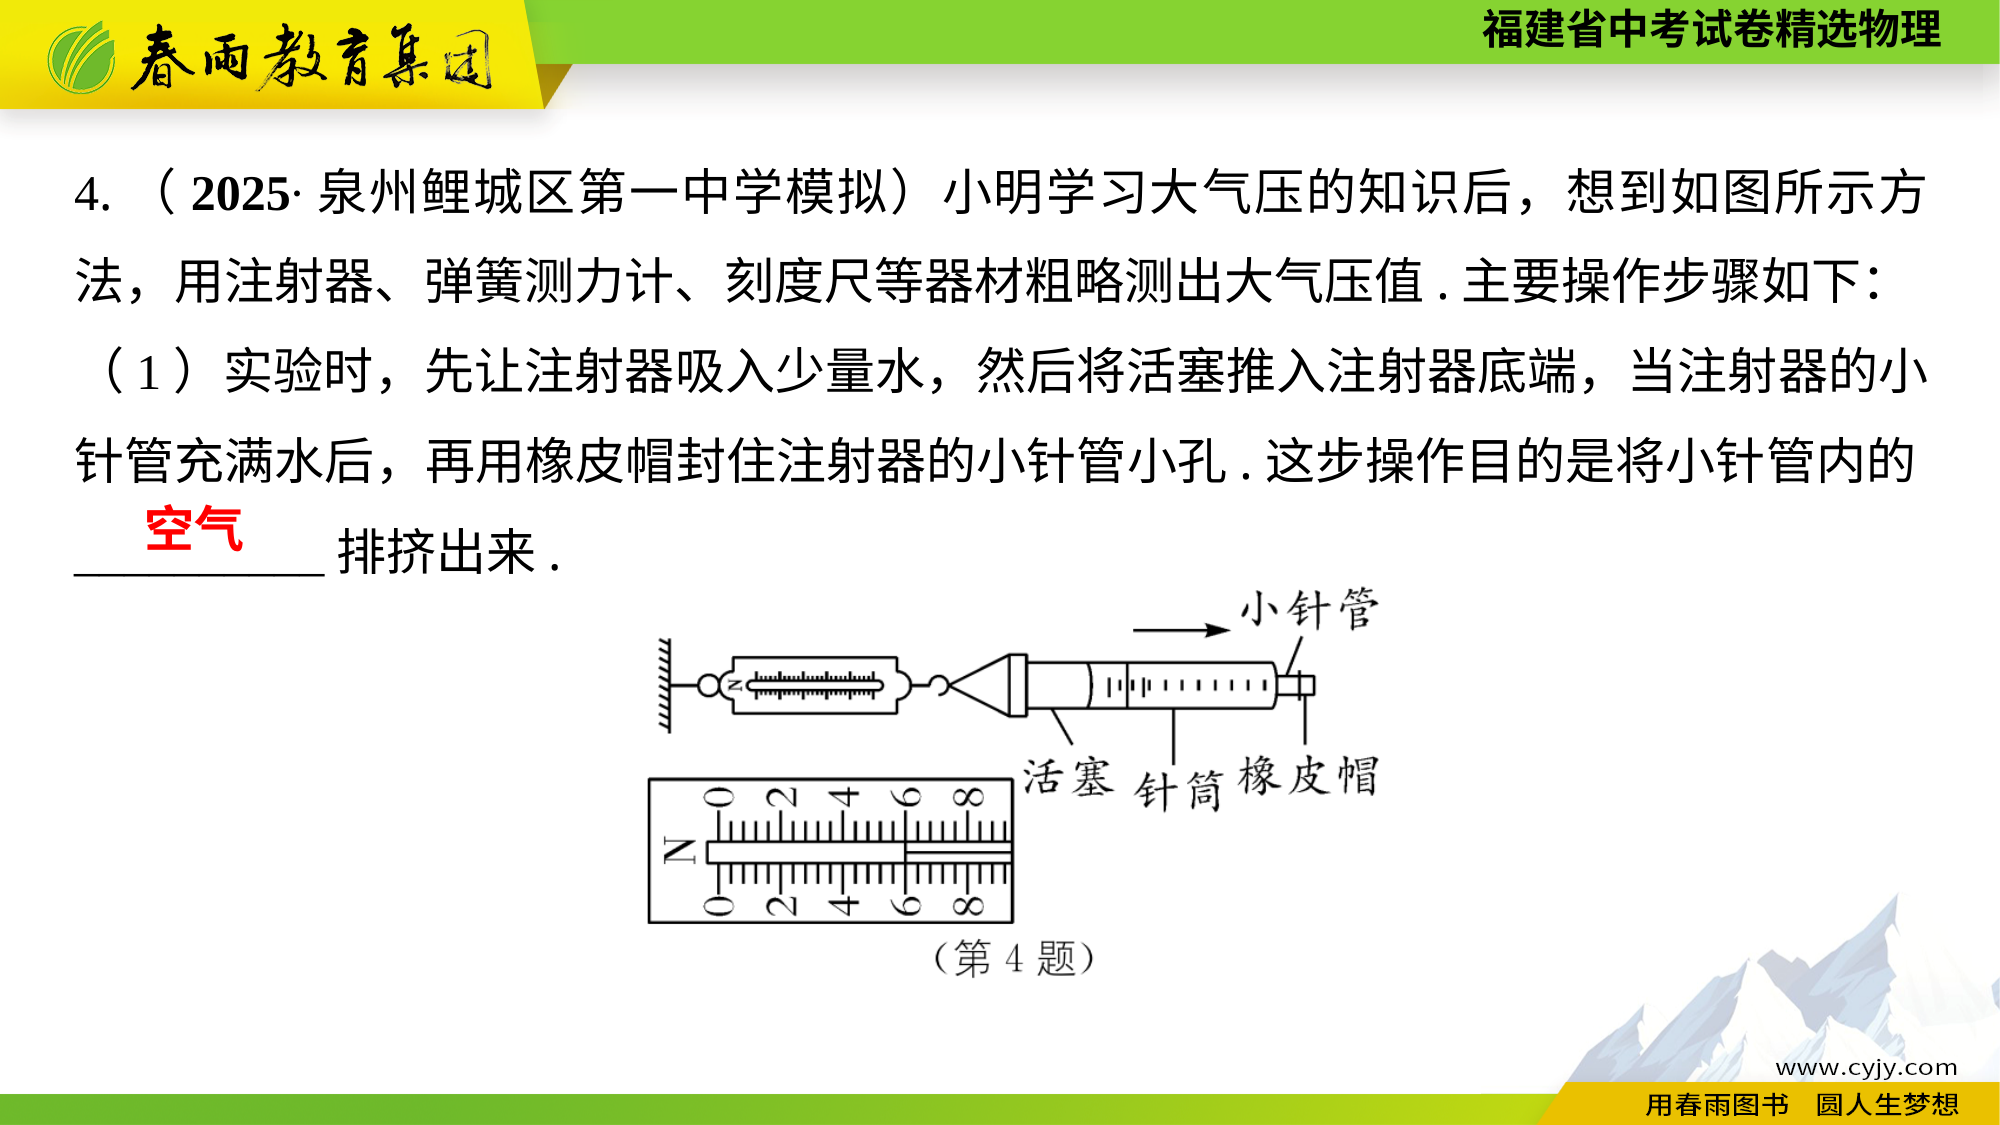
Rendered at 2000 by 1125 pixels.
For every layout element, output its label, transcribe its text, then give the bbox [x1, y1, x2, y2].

text_box 空气 [79, 490, 260, 565]
list 4.（2025∙泉州鲤城区第一中学模拟）小明学习大气压的知识后，想到如图所示方法，用注射器、弹簧测力计、刻度尺等器材粗略测出大气压值.主要操作步骤如下： （1）实验时，先让注射器吸入少量水，然后将活塞推入注射器底端，当注射器的小针管充满水后，再用橡皮帽封住注射器的小针管小孔.这步操作目的是将小针管内的__________排挤出来. [59, 122, 1944, 592]
picture [0, 0, 2000, 1125]
